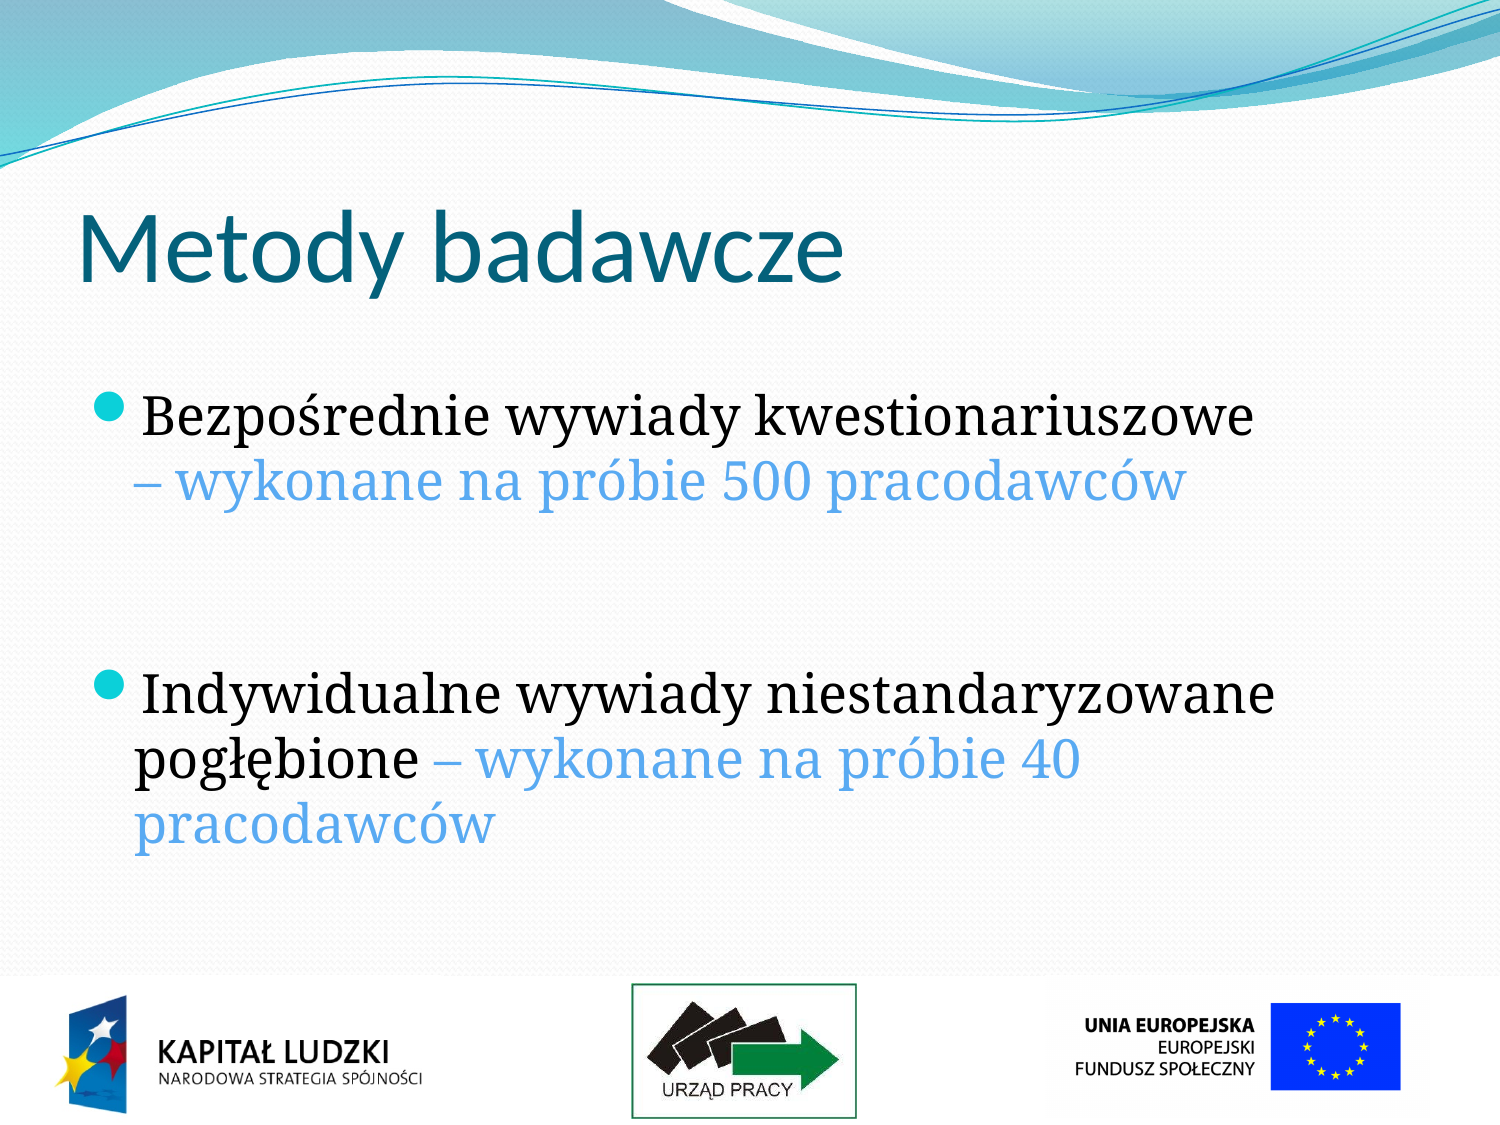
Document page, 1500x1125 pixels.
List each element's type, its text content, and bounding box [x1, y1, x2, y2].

list Bezpośrednie wywiady kwestionariuszowe – wykonane na próbie 500 pracodawców Indywidualne wywiady niestandaryzowane pogłębione – wykonane na próbie 40 pracodawców [75, 373, 1425, 976]
picture [631, 983, 857, 1119]
title Metody badawcze [75, 115, 1425, 303]
picture [1045, 975, 1430, 1118]
picture [41, 975, 442, 1125]
